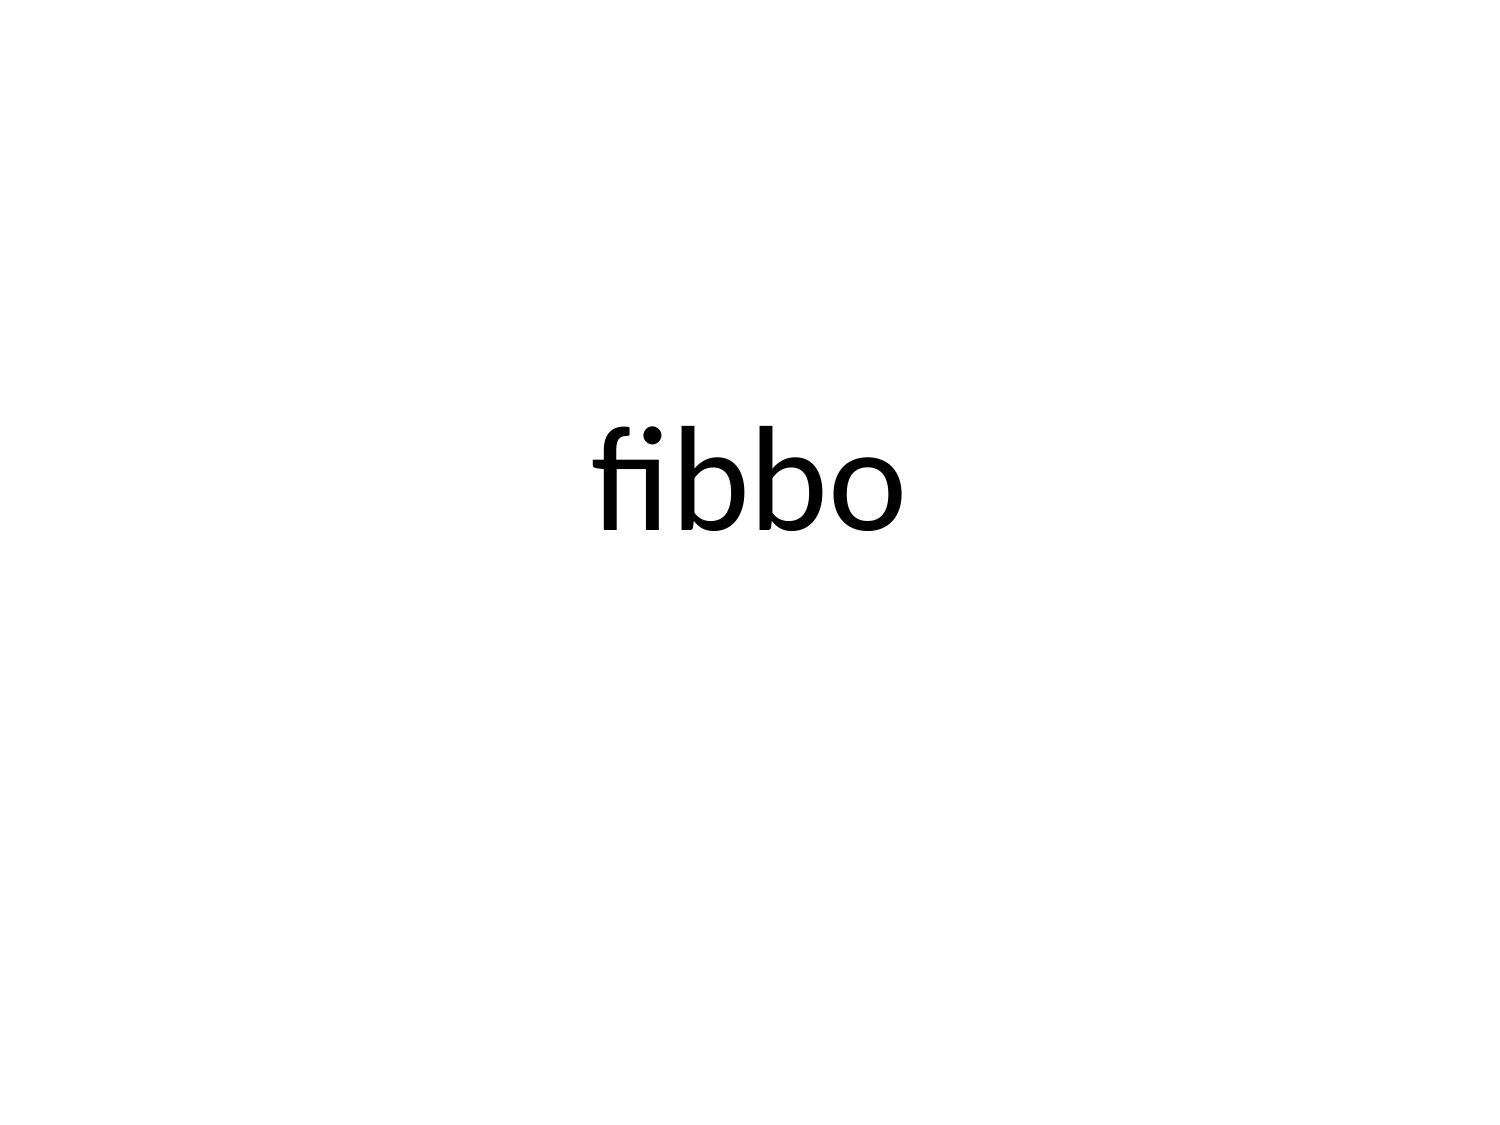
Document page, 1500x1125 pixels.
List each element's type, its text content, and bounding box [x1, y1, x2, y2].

title fibbo [112, 349, 1388, 591]
